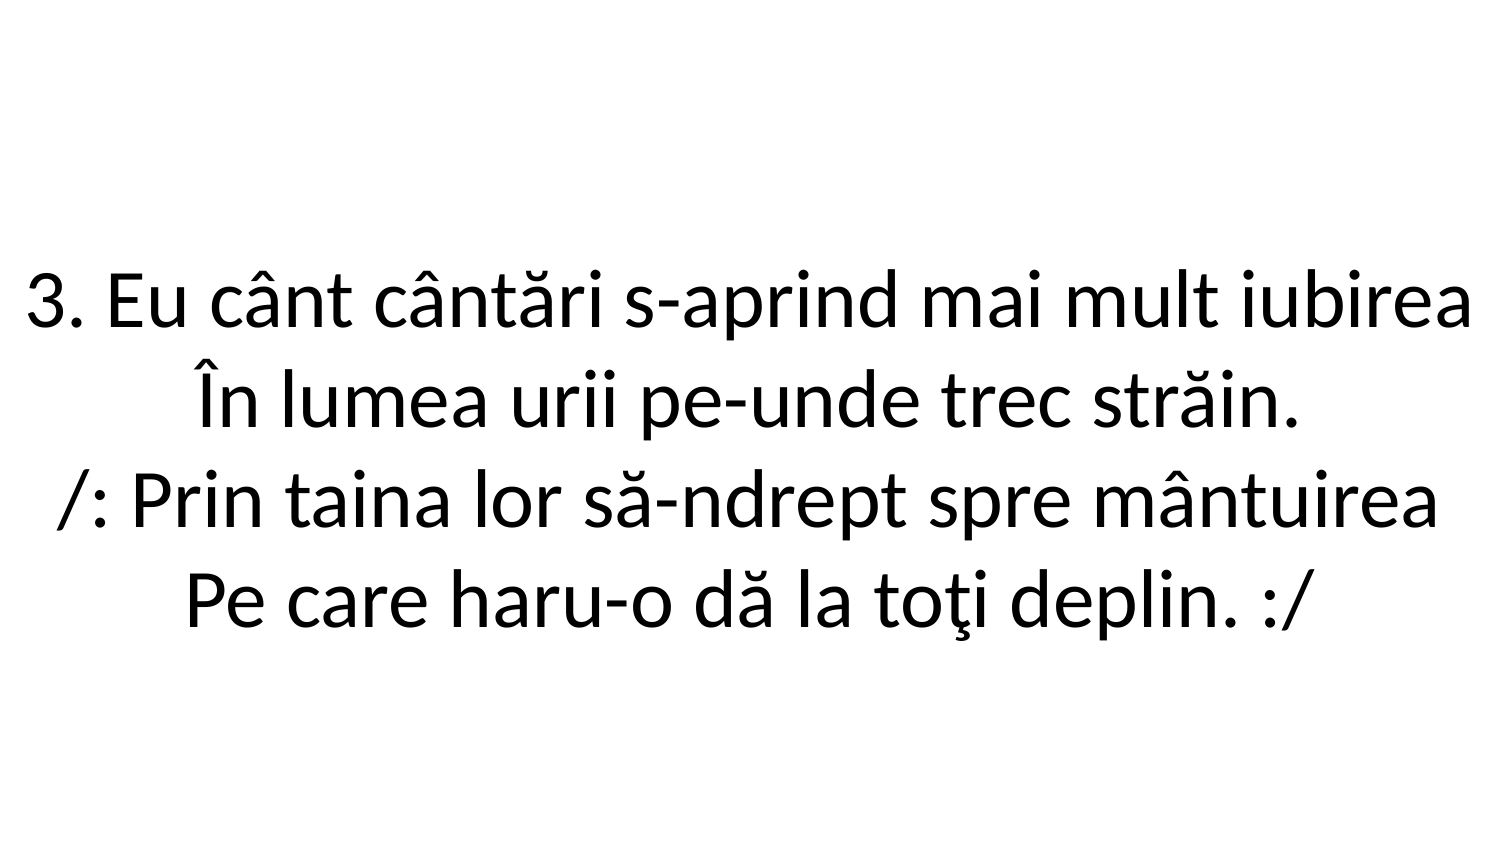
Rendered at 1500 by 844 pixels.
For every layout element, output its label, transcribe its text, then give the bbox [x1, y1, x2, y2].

text_box 3. Eu cânt cântări s-aprind mai mult iubirea În lumea urii pe-unde trec străin. /: Prin taina lor să-ndrept spre mântuirea Pe care haru-o dă la toţi deplin. :/ [9, 192, 1491, 652]
